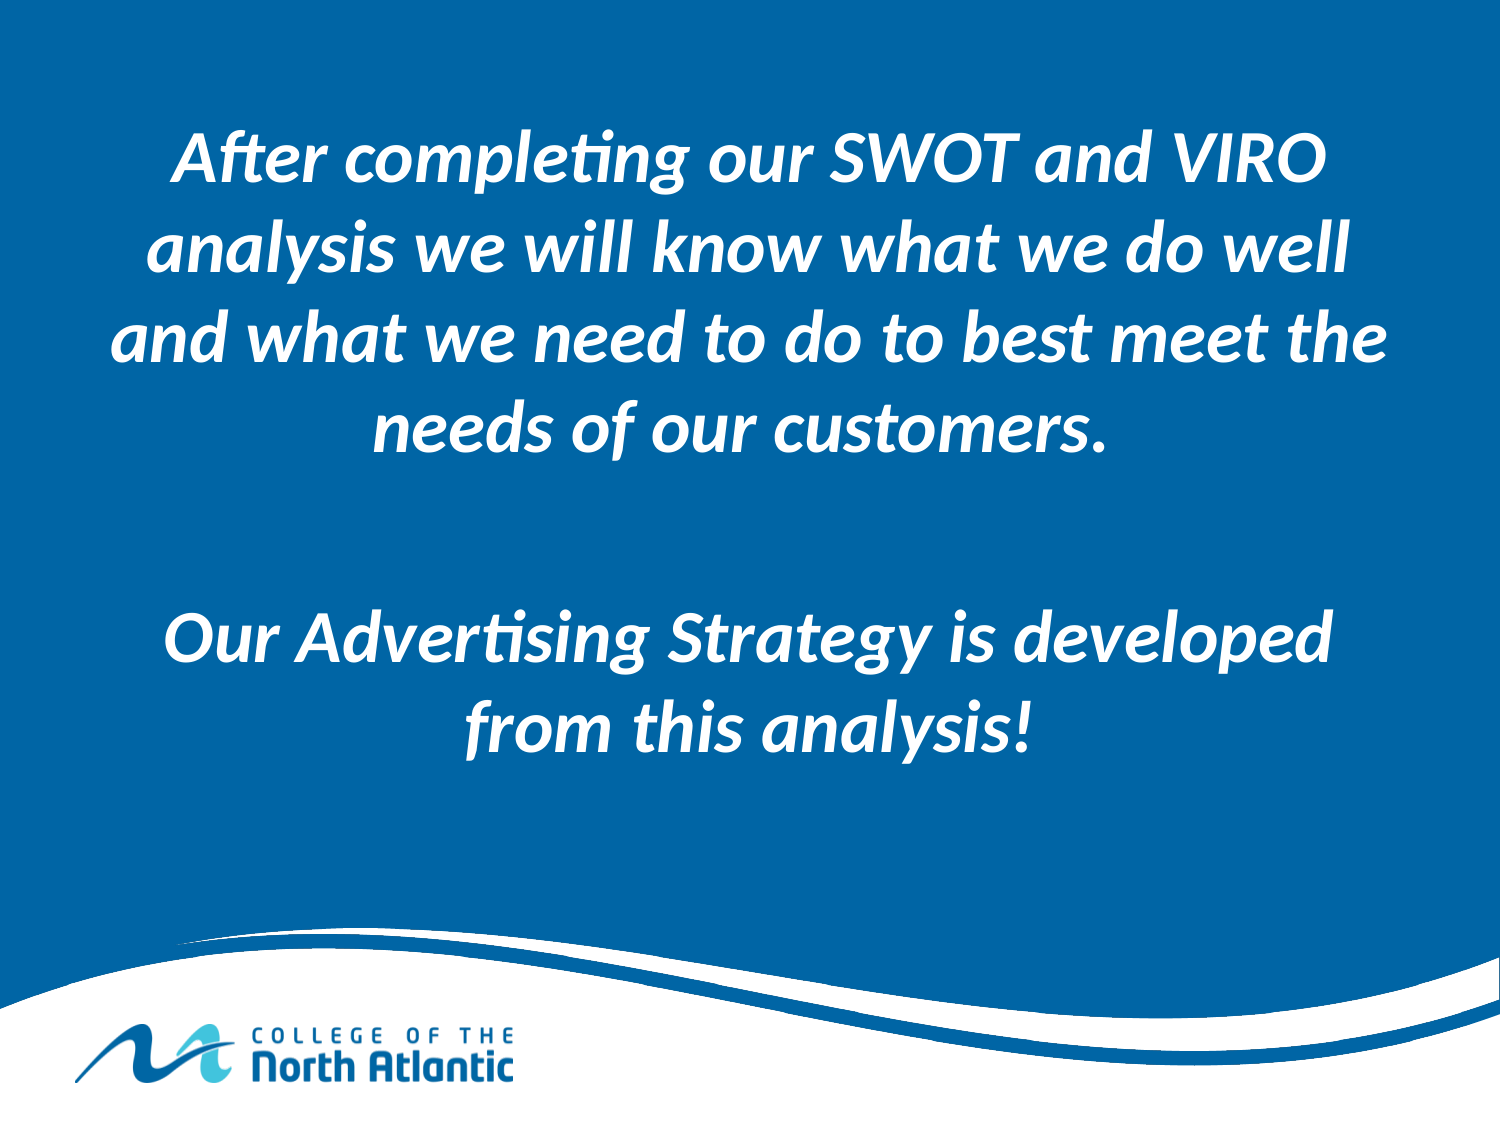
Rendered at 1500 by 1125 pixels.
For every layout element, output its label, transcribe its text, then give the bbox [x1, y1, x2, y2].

list After completing our SWOT and VIRO analysis we will know what we do well and what we need to do to best meet the needs of our customers. Our Advertising Strategy is developed from this analysis! [75, 99, 1425, 776]
picture [0, 928, 1500, 1125]
